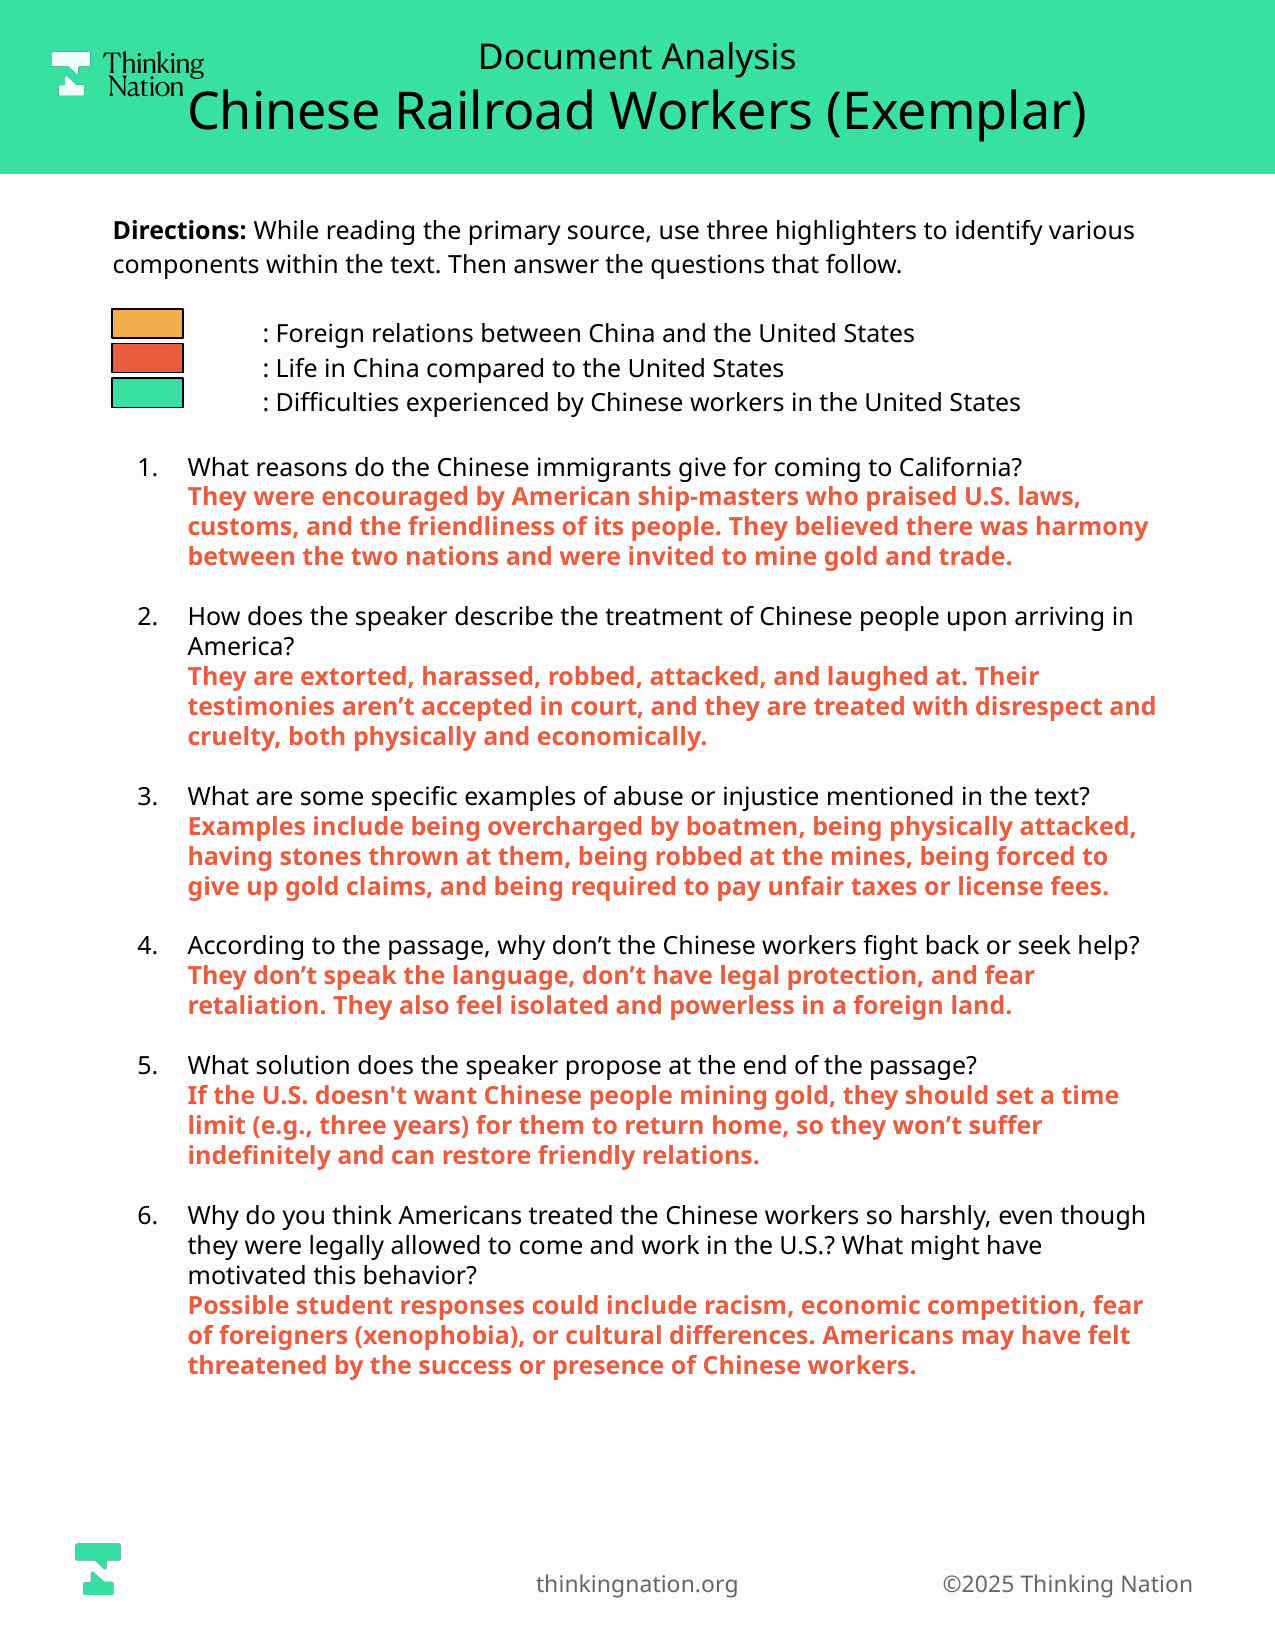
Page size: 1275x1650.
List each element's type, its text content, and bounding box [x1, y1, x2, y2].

text_box [112, 378, 183, 408]
text_box [112, 343, 183, 373]
picture [62, 1533, 134, 1605]
text_box Directions: While reading the primary source, use three highlighters to identify various components within the text. Then answer the questions that follow. : Foreign relations between China and the United States : Life in China compared to the United States : Difficulties experienced by Chinese workers in the United States What reasons do the Chinese immigrants give for coming to California? They were encouraged by American ship-masters who praised U.S. laws, customs, and the friendliness of its people. They believed there was harmony between the two nations and were invited to mine gold and trade. How does the speaker describe the treatment of Chinese people upon arriving in America? They are extorted, harassed, robbed, attacked, and laughed at. Their testimonies aren’t accepted in court, and they are treated with disrespect and cruelty, both physically and economically. What are some specific examples of abuse or injustice mentioned in the text? Examples include being overcharged by boatmen, being physically attacked, having stones thrown at them, being robbed at the mines, being forced to give up gold claims, and being required to pay unfair taxes or license fees. According to the passage, why don’t the Chinese workers fight back or seek help? They don’t speak the language, don’t have legal protection, and fear retaliation. They also feel isolated and powerless in a foreign land. What solution does the speaker propose at the end of the passage? If the U.S. doesn't want Chinese people mining gold, they should set a time limit (e.g., three years) for them to return home, so they won’t suffer indefinitely and can restore friendly relations. Why do you think Americans treated the Chinese workers so harshly, even though they were legally allowed to come and work in the U.S.? What might have motivated this behavior? Possible student responses could include racism, economic competition, fear of foreigners (xenophobia), or cultural differences. Americans may have felt threatened by the success or presence of Chinese workers. [97, 195, 1178, 1627]
text_box Document Analysis Chinese Railroad Workers (Exemplar) [0, 0, 1275, 174]
text_box [112, 308, 183, 339]
picture [35, 37, 210, 110]
text_box ©2025 Thinking Nation [1178, 1553, 1210, 1605]
